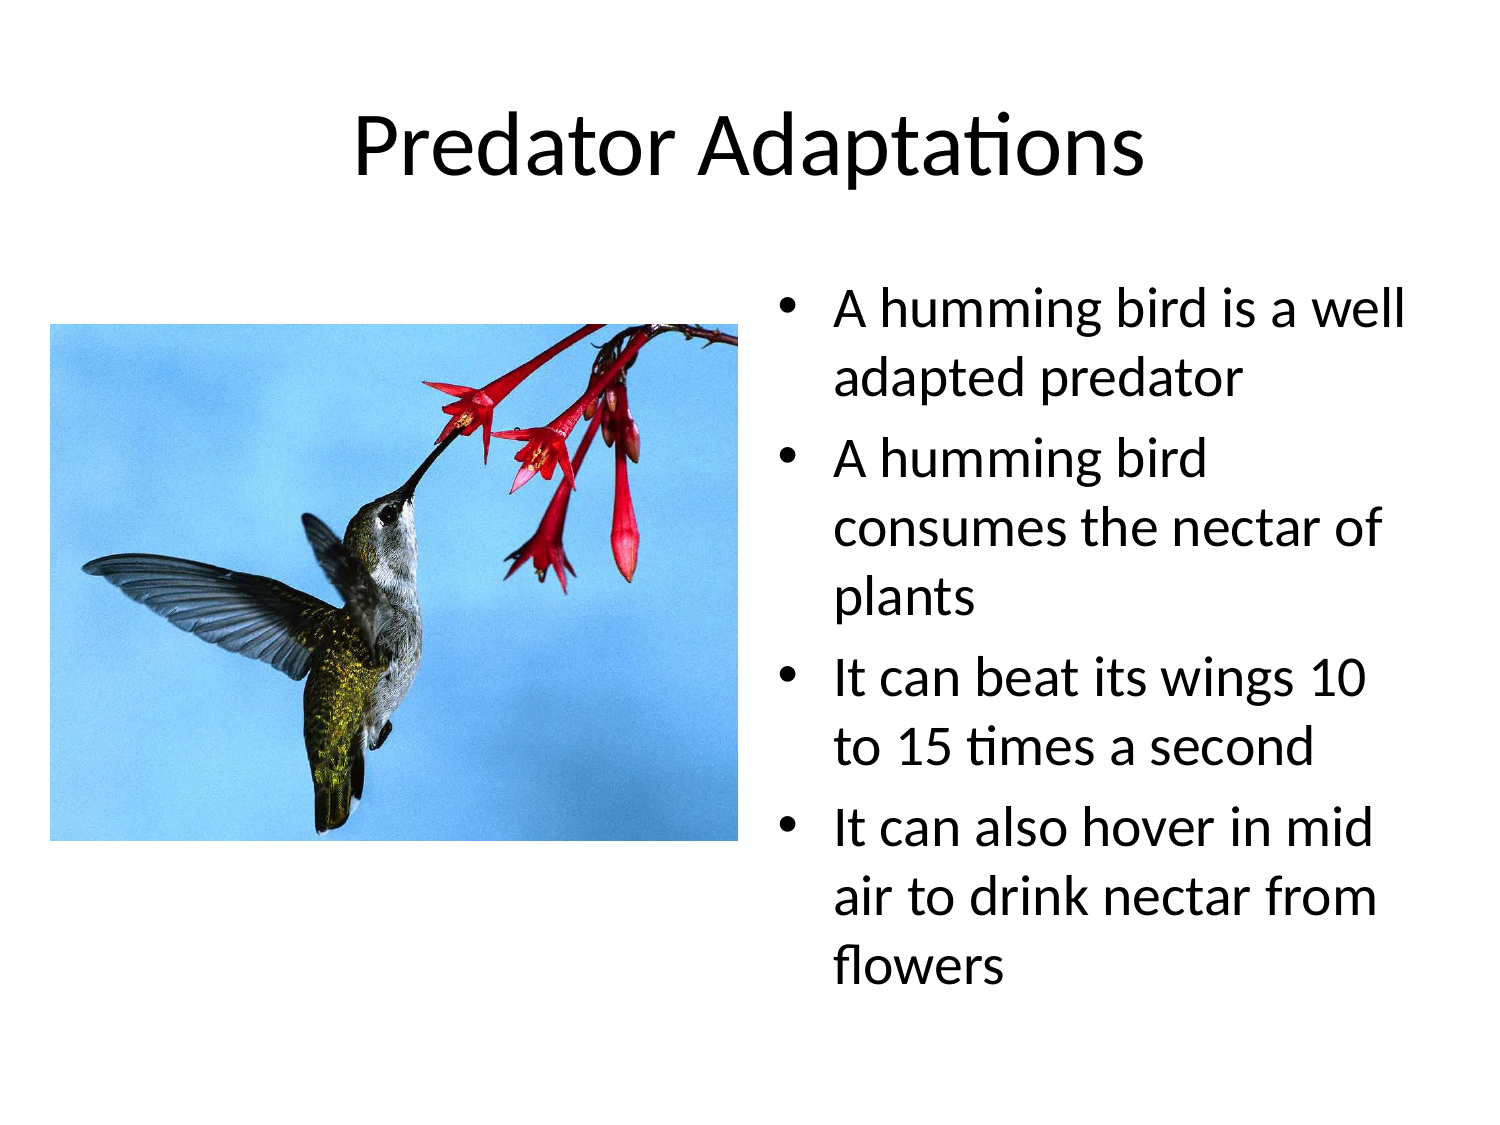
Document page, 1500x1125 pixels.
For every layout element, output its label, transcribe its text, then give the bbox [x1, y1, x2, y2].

list A humming bird is a well adapted predator A humming bird consumes the nectar of plants It can beat its wings 10 to 15 times a second It can also hover in mid air to drink nectar from flowers [762, 262, 1425, 1005]
picture [49, 324, 738, 841]
title Predator Adaptations [75, 45, 1425, 233]
